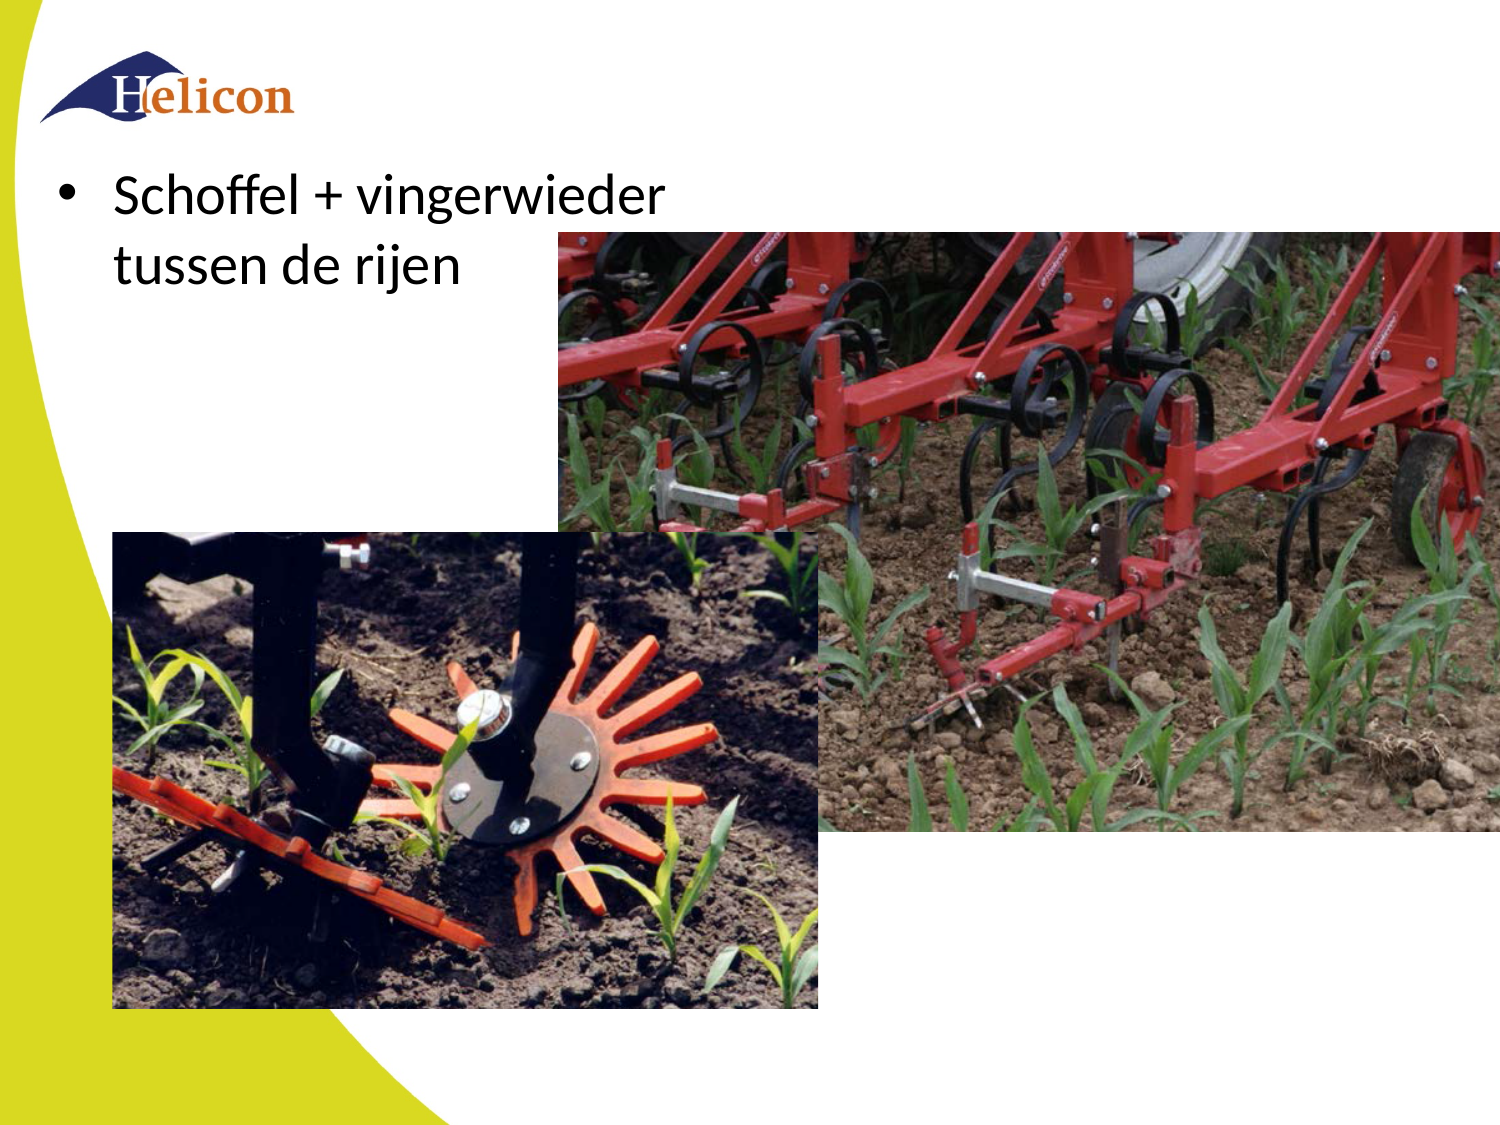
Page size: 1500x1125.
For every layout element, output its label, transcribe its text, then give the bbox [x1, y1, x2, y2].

picture [0, 0, 1500, 1125]
list Schoffel + vingerwieder tussen de rijen [42, 148, 1447, 350]
